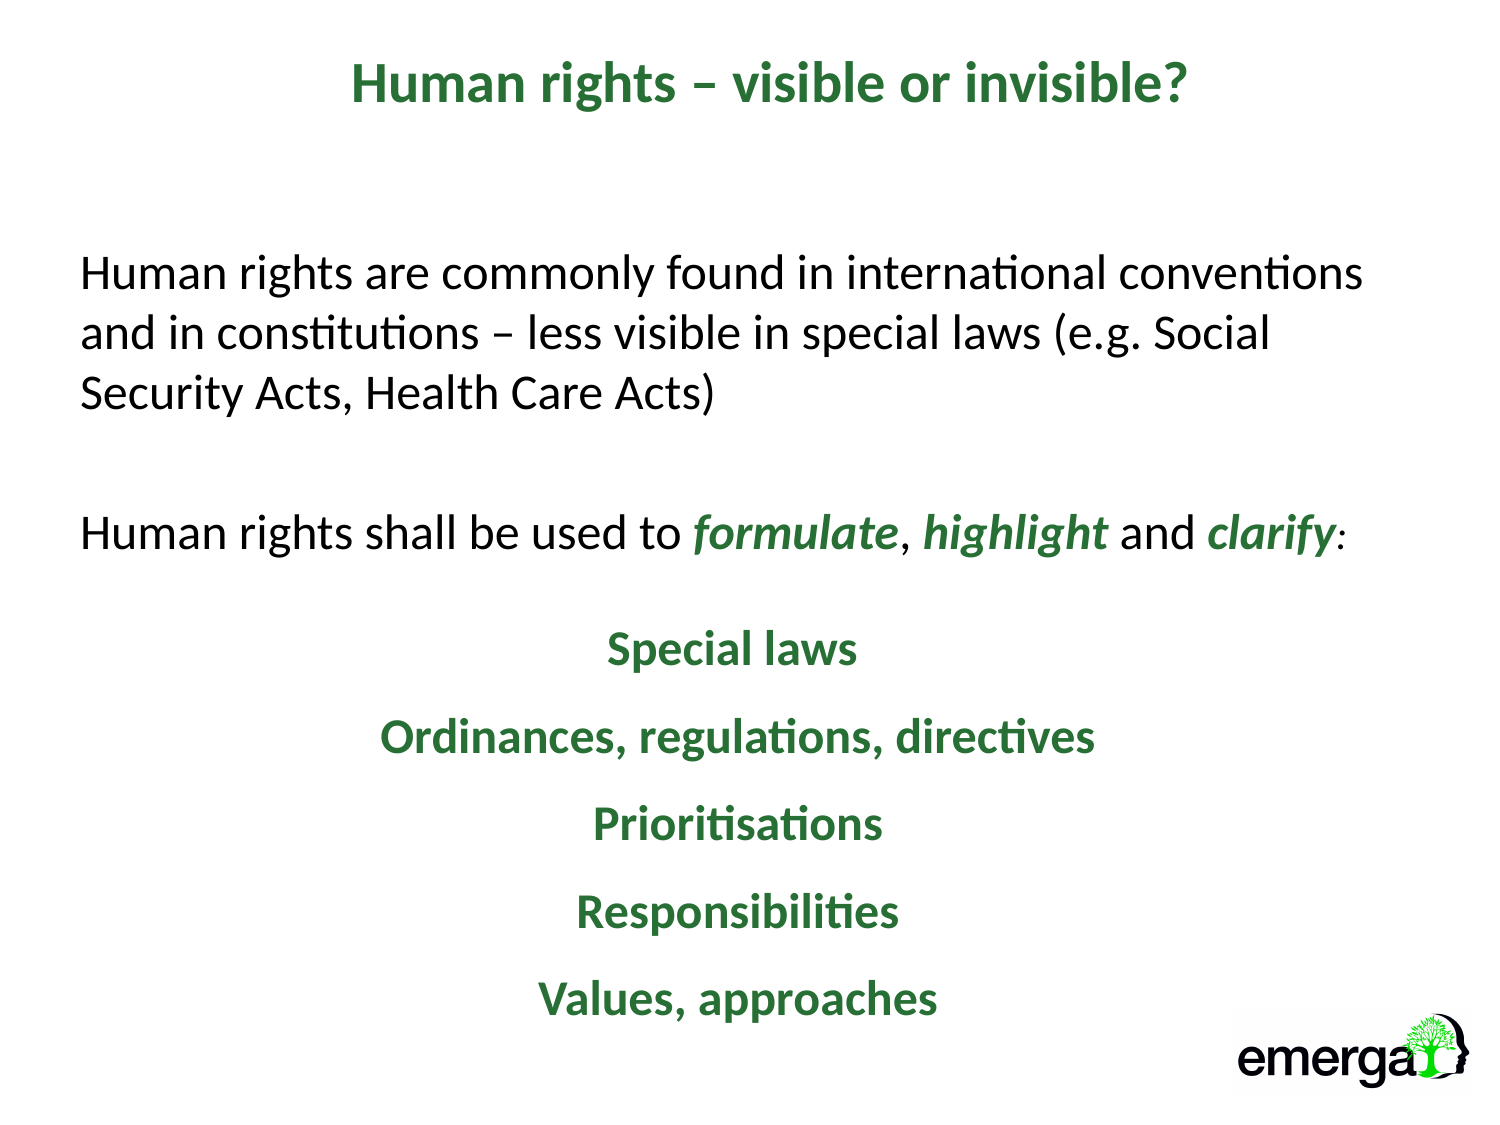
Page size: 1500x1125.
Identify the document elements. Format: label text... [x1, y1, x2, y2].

list Human rights are commonly found in international conventions and in constitutions – less visible in special laws (e.g. Social Security Acts, Health Care Acts) Human rights shall be used to formulate, highlight and clarify: Special laws Ordinances, regulations, directives Prioritisations Responsibilities Values, approaches [64, 231, 1412, 1064]
title Human rights – visible or invisible? [171, 0, 1371, 173]
picture [1233, 1005, 1473, 1095]
